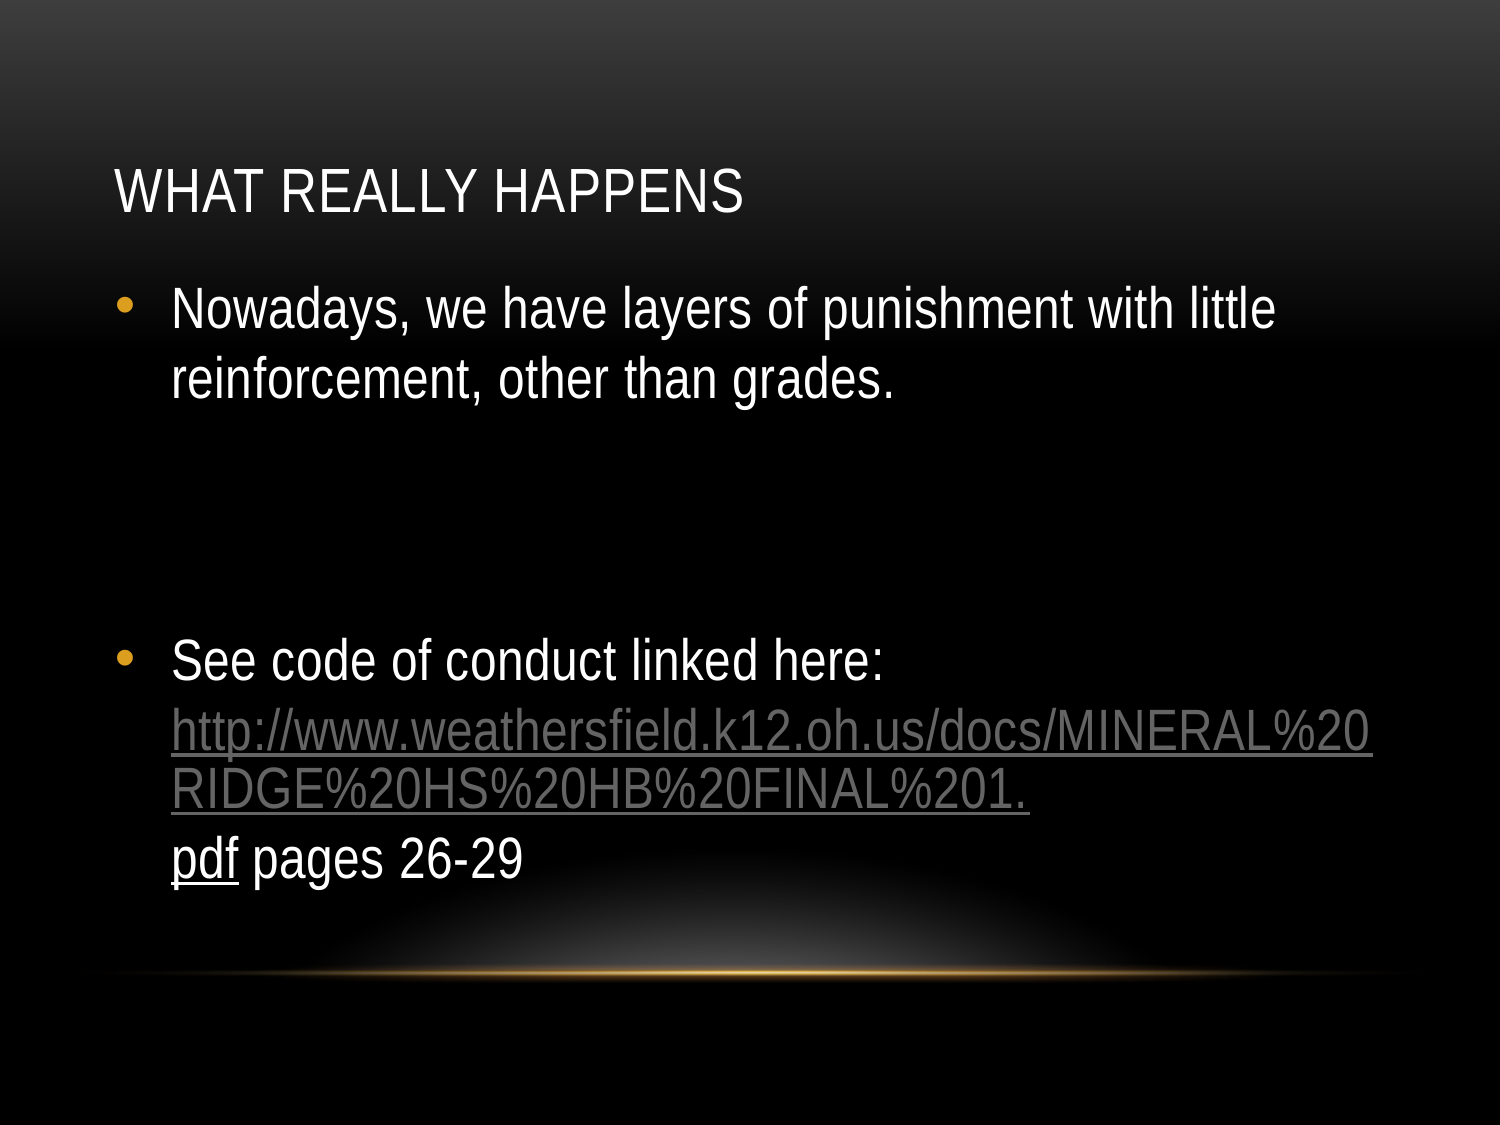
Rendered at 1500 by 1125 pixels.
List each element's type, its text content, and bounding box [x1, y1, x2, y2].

picture [0, 0, 1500, 1125]
title What really happens [99, 45, 1400, 233]
list Nowadays, we have layers of punishment with little reinforcement, other than grades. See code of conduct linked here: http://www.weathersfield.k12.oh.us/docs/MINERAL%20RIDGE%20HS%20HB%20FINAL%201.pdf pages 26-29 [99, 262, 1400, 938]
